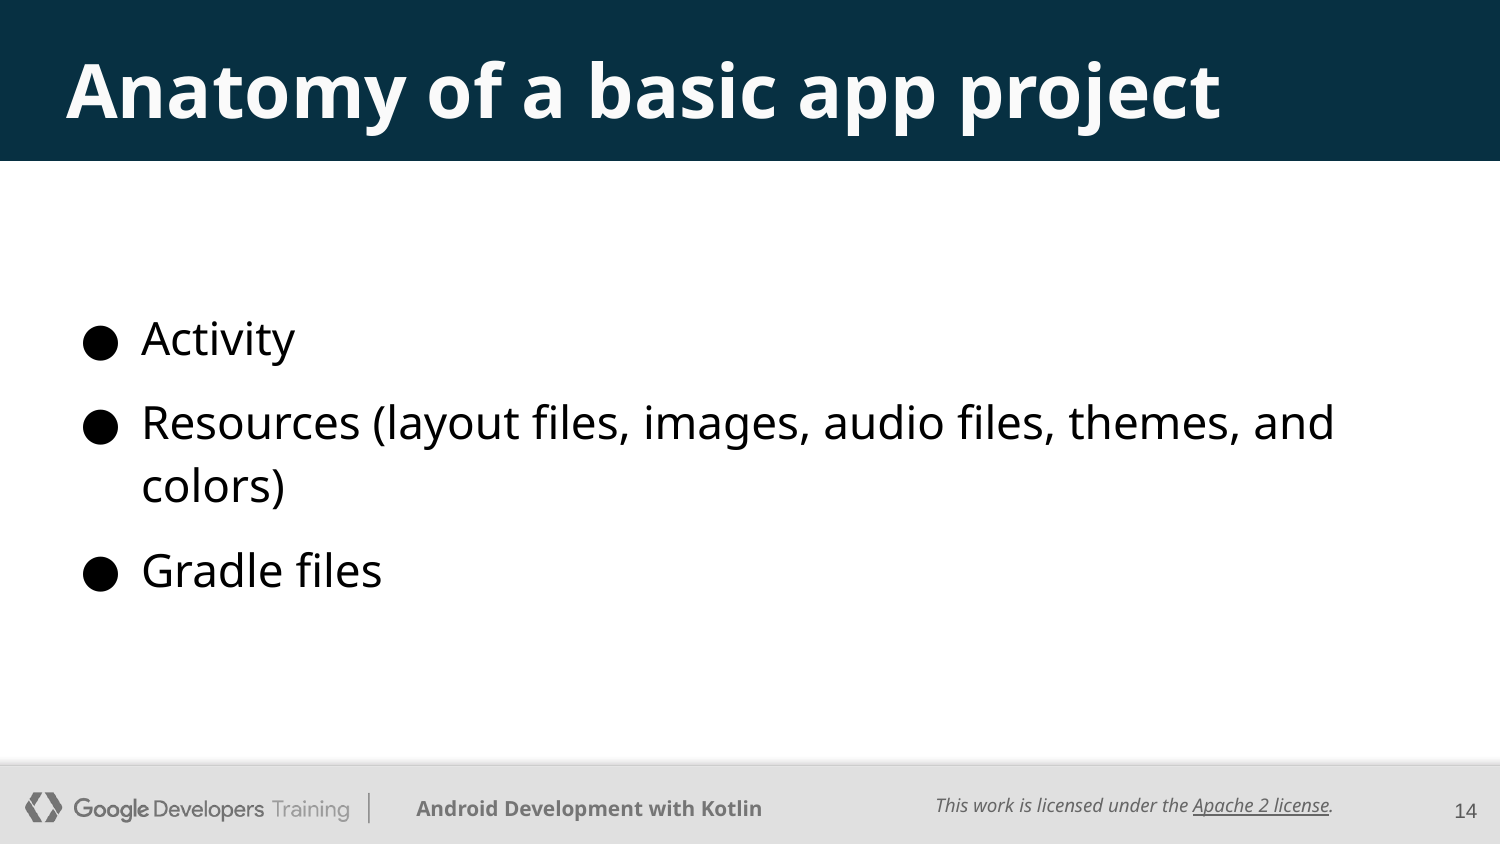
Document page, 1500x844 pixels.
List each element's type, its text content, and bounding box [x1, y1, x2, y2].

title Anatomy of a basic app project [51, 28, 1449, 122]
picture [0, 161, 1500, 844]
list Activity Resources (layout files, images, audio files, themes, and colors) Gradle files [51, 286, 1449, 561]
slide_number ‹#› [1402, 777, 1493, 842]
